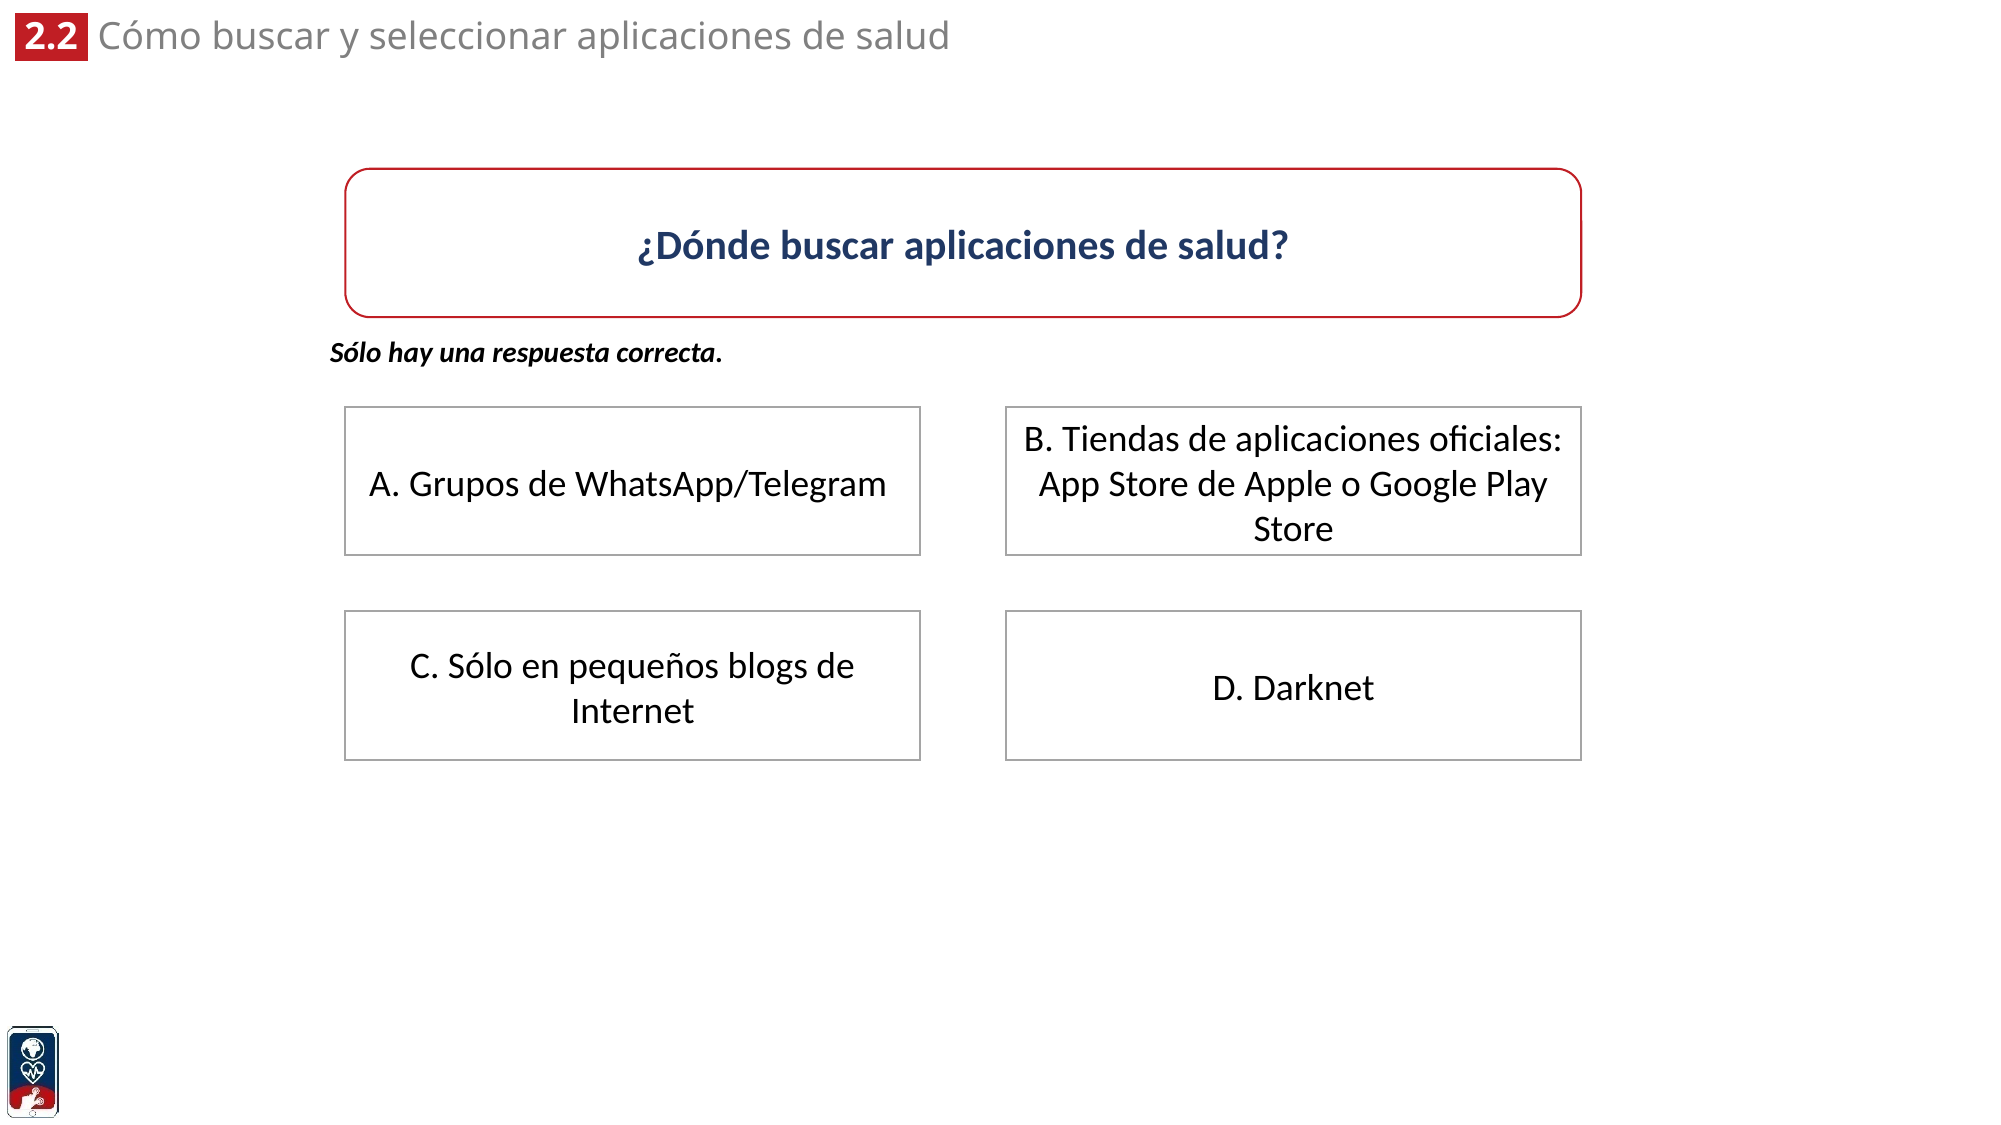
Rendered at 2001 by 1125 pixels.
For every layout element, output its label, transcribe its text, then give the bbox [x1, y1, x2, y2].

text_box B. Tiendas de aplicaciones oficiales: App Store de Apple o Google Play Store [1005, 406, 1582, 556]
text_box Sólo hay una respuesta correcta. [315, 325, 739, 376]
text_box A. Grupos de WhatsApp/Telegram [344, 406, 921, 556]
text_box D. Darknet [1005, 610, 1582, 761]
picture [7, 1026, 59, 1118]
text_box ¿Dónde buscar aplicaciones de salud? [344, 167, 1583, 319]
text_box C. Sólo en pequeños blogs de Internet [344, 610, 921, 761]
